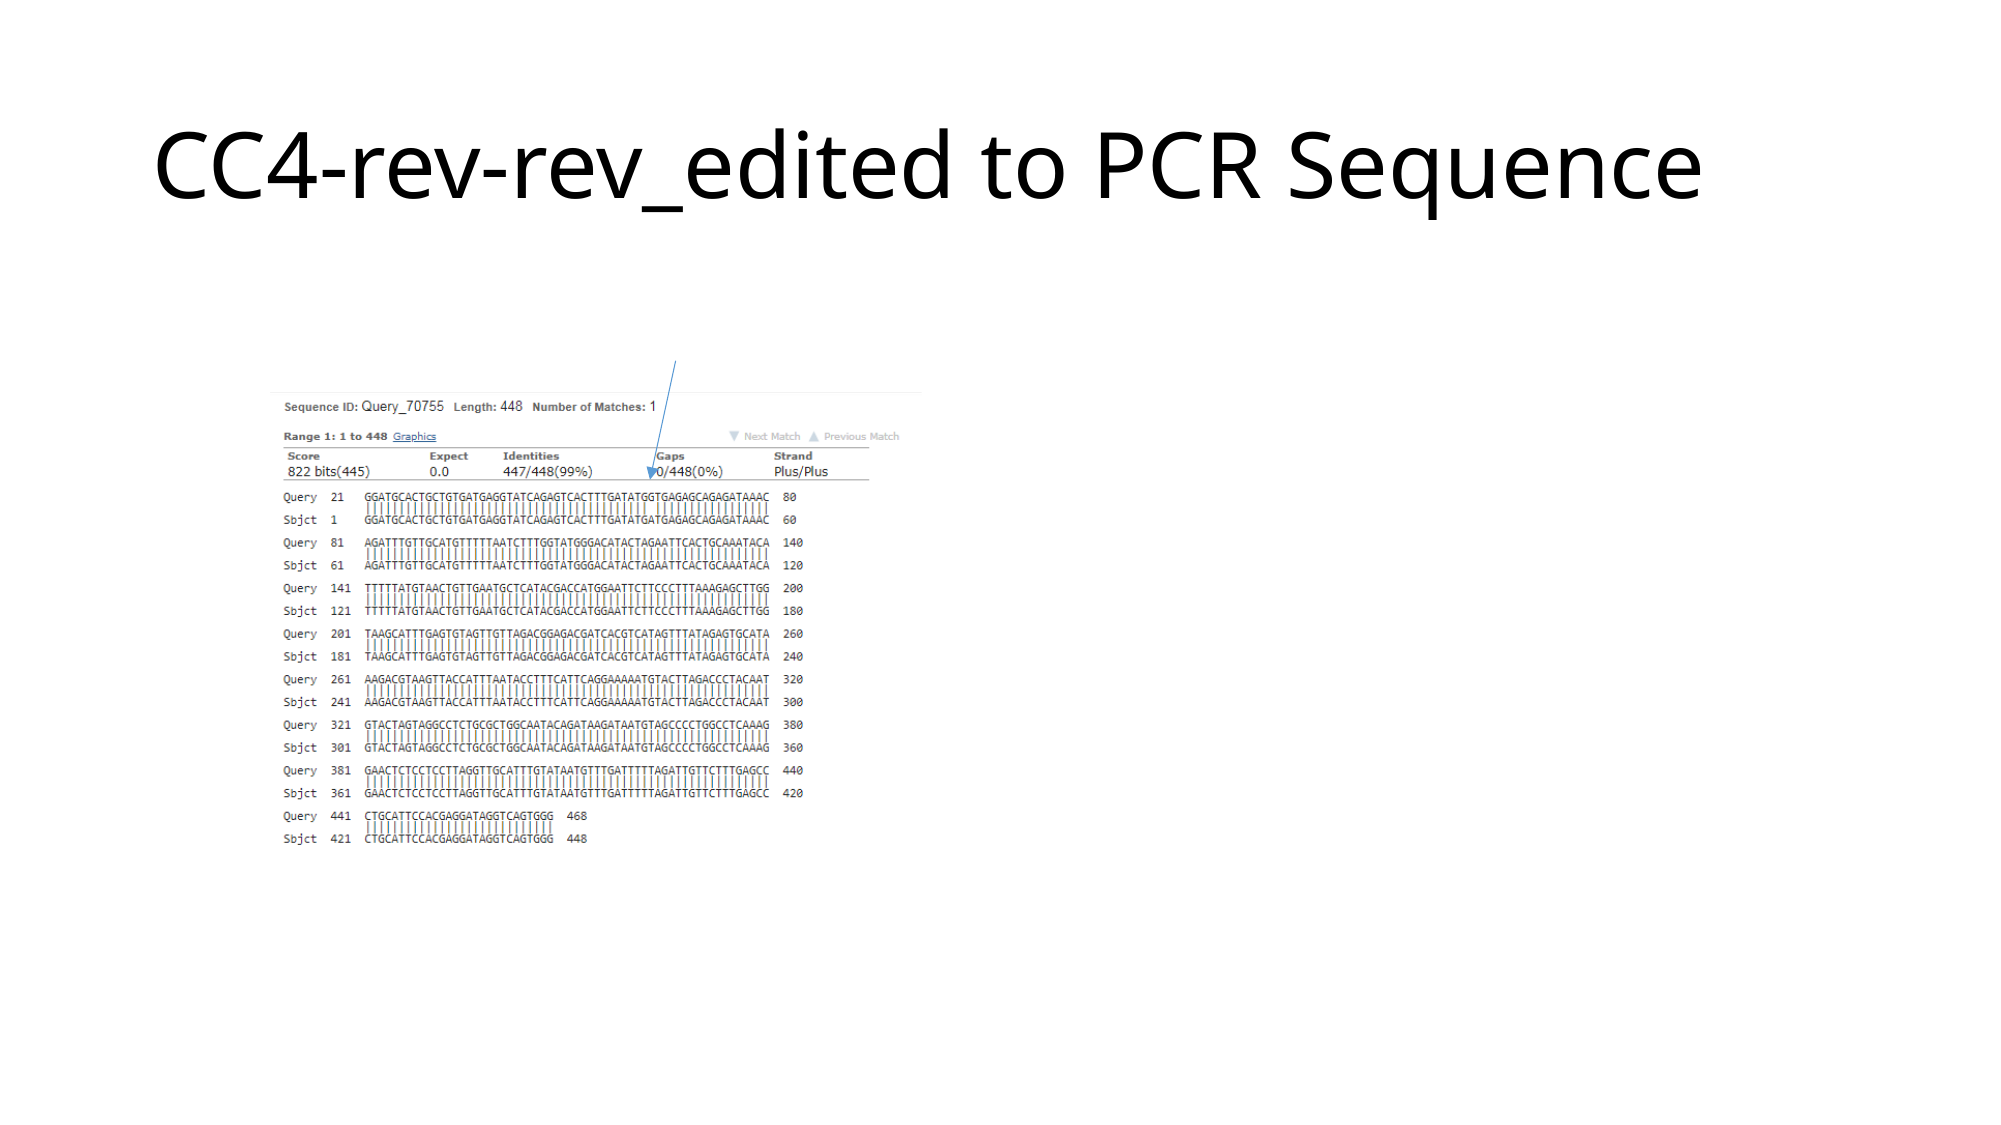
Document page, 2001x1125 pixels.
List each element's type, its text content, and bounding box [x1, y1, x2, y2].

title CC4-rev-rev_edited to PCR Sequence [137, 59, 1863, 278]
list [267, 392, 922, 864]
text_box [649, 360, 676, 480]
